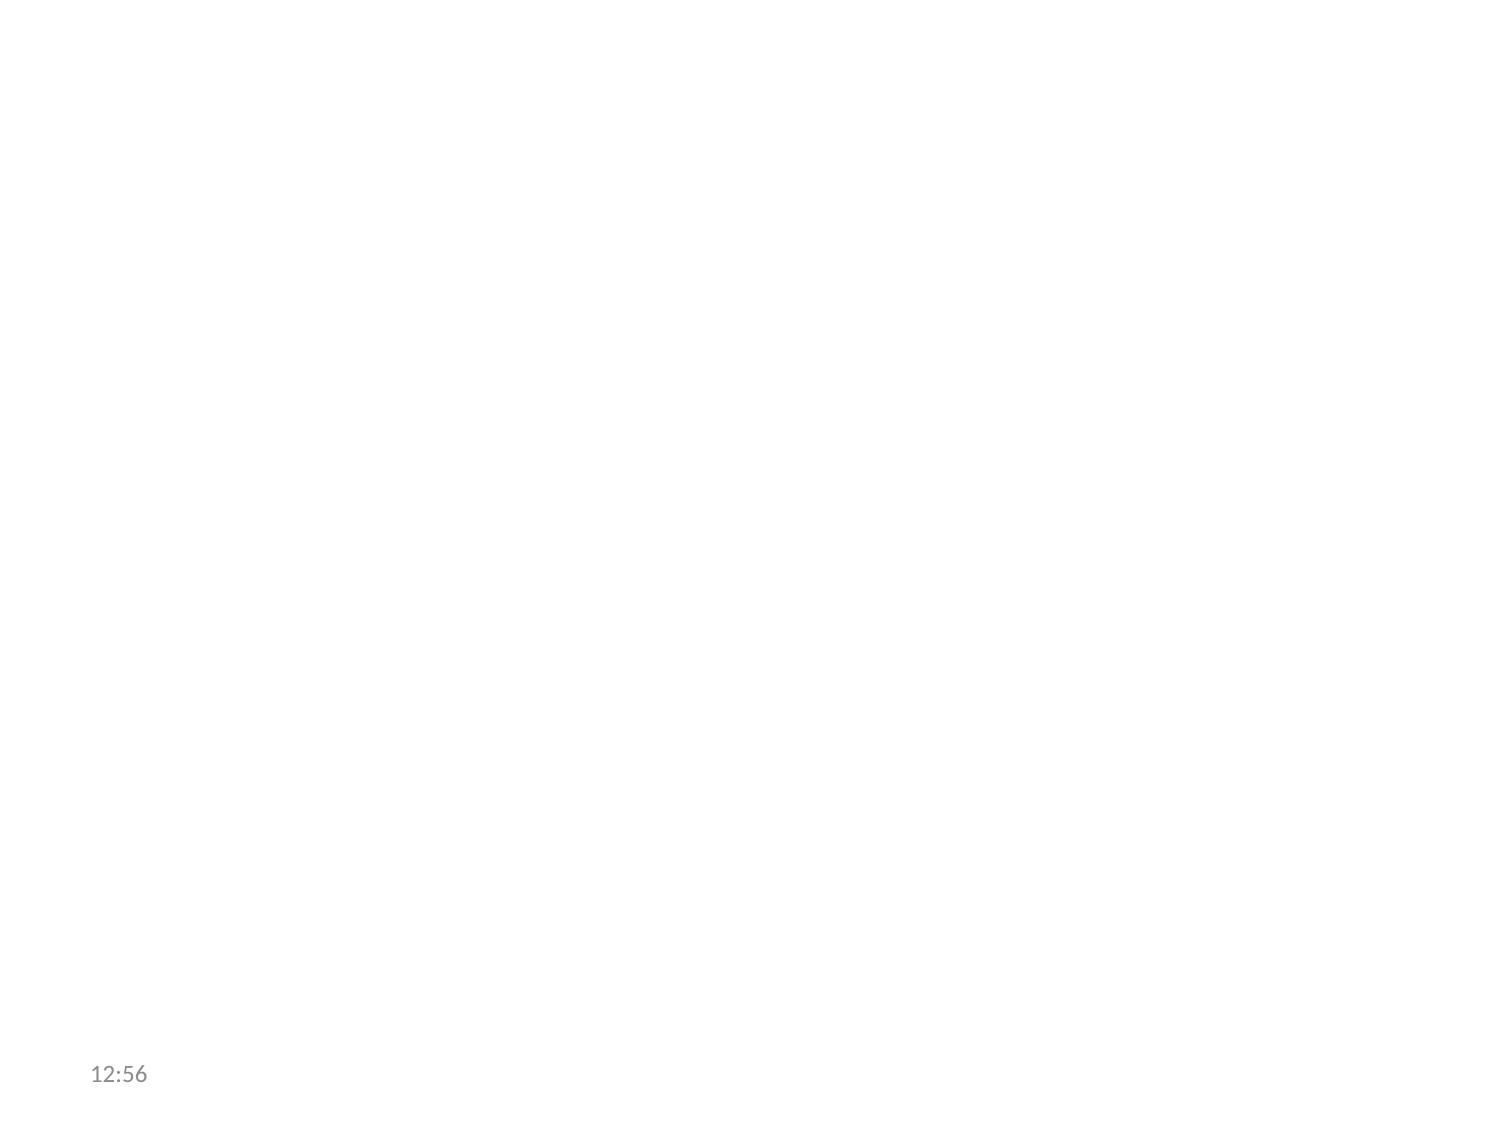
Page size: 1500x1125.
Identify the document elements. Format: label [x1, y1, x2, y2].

slide_number [75, 1042, 425, 1103]
